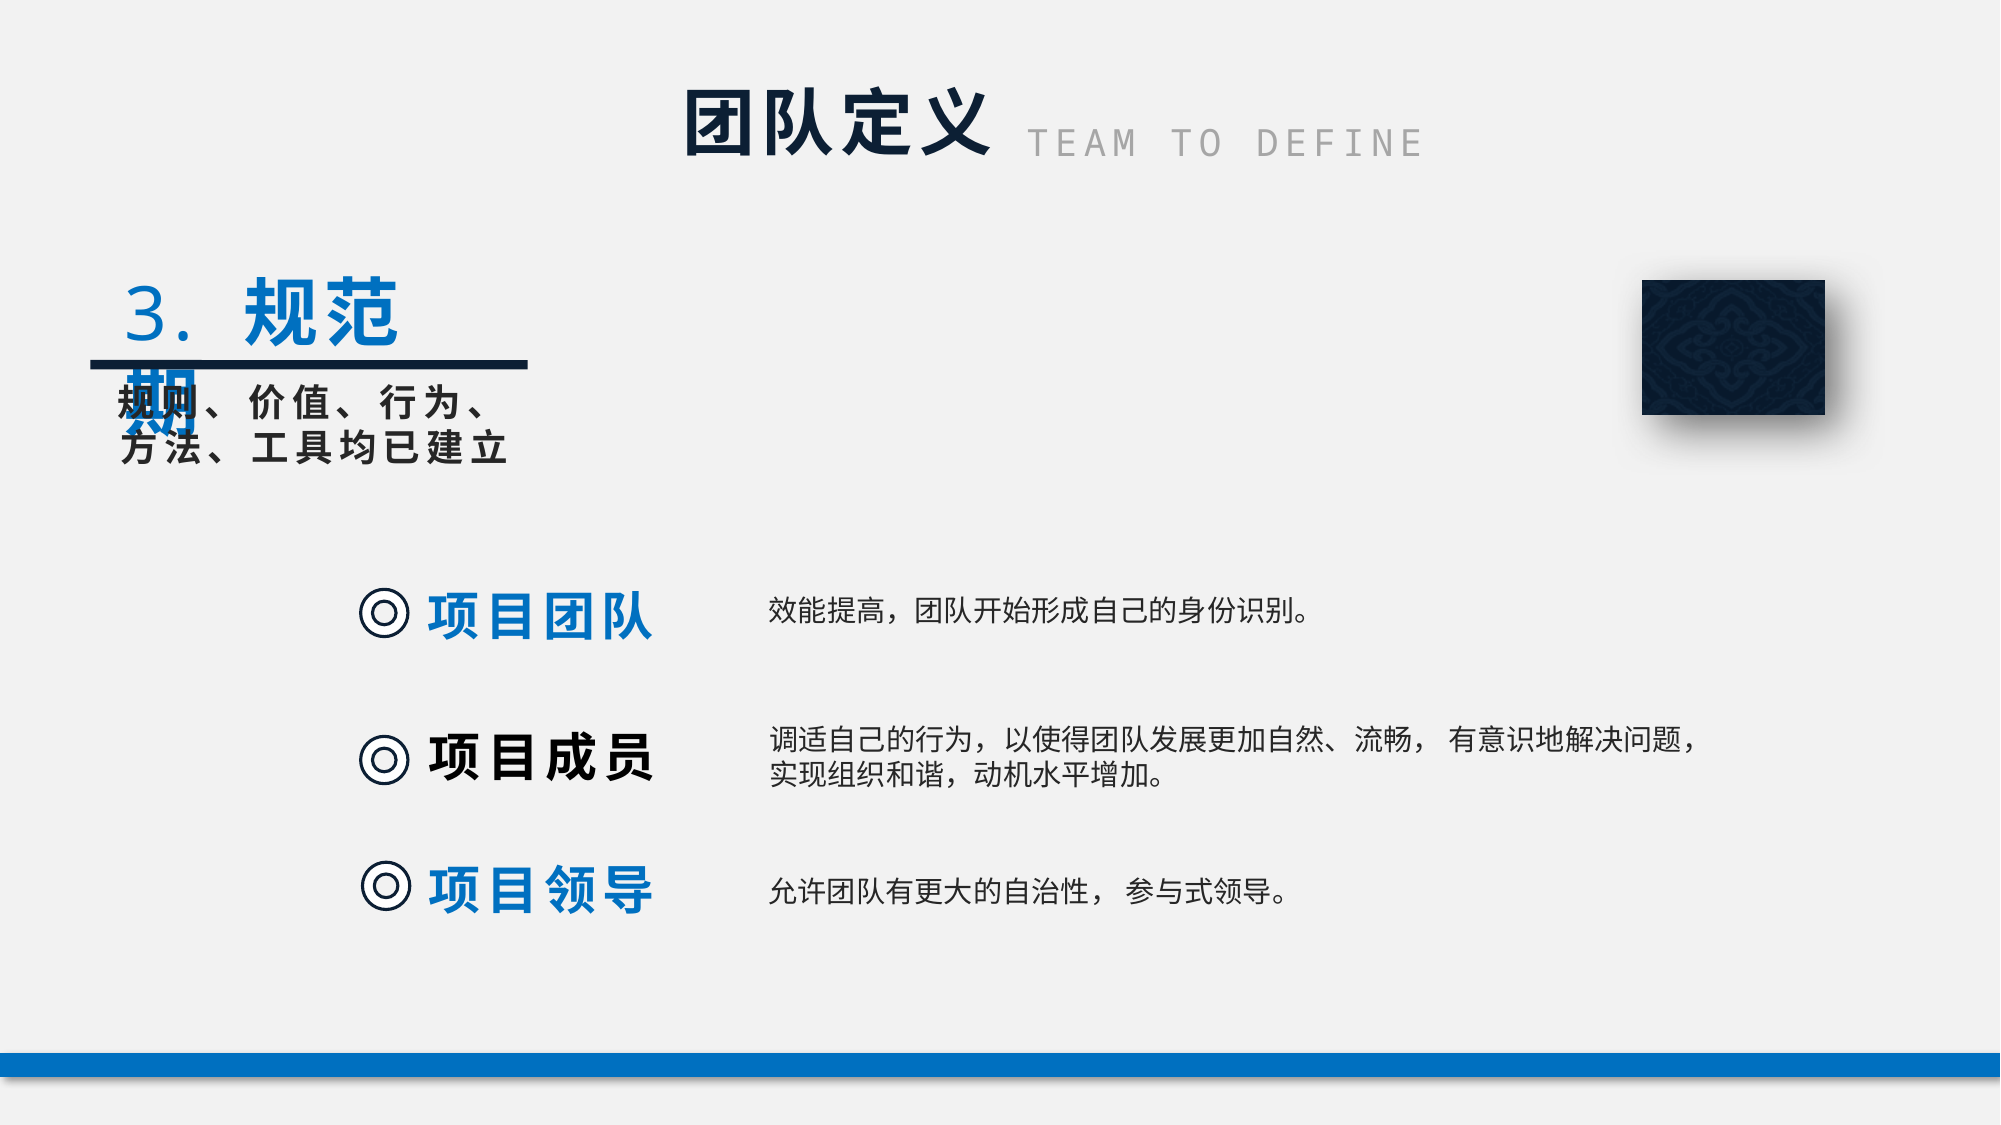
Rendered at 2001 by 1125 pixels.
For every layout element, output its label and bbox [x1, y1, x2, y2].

text_box [662, 69, 1437, 173]
text_box [0, 1052, 2000, 1078]
picture [1642, 280, 1825, 415]
text_box [360, 713, 1735, 800]
text_box [90, 258, 528, 479]
text_box [362, 830, 1735, 929]
text_box [360, 575, 1735, 654]
